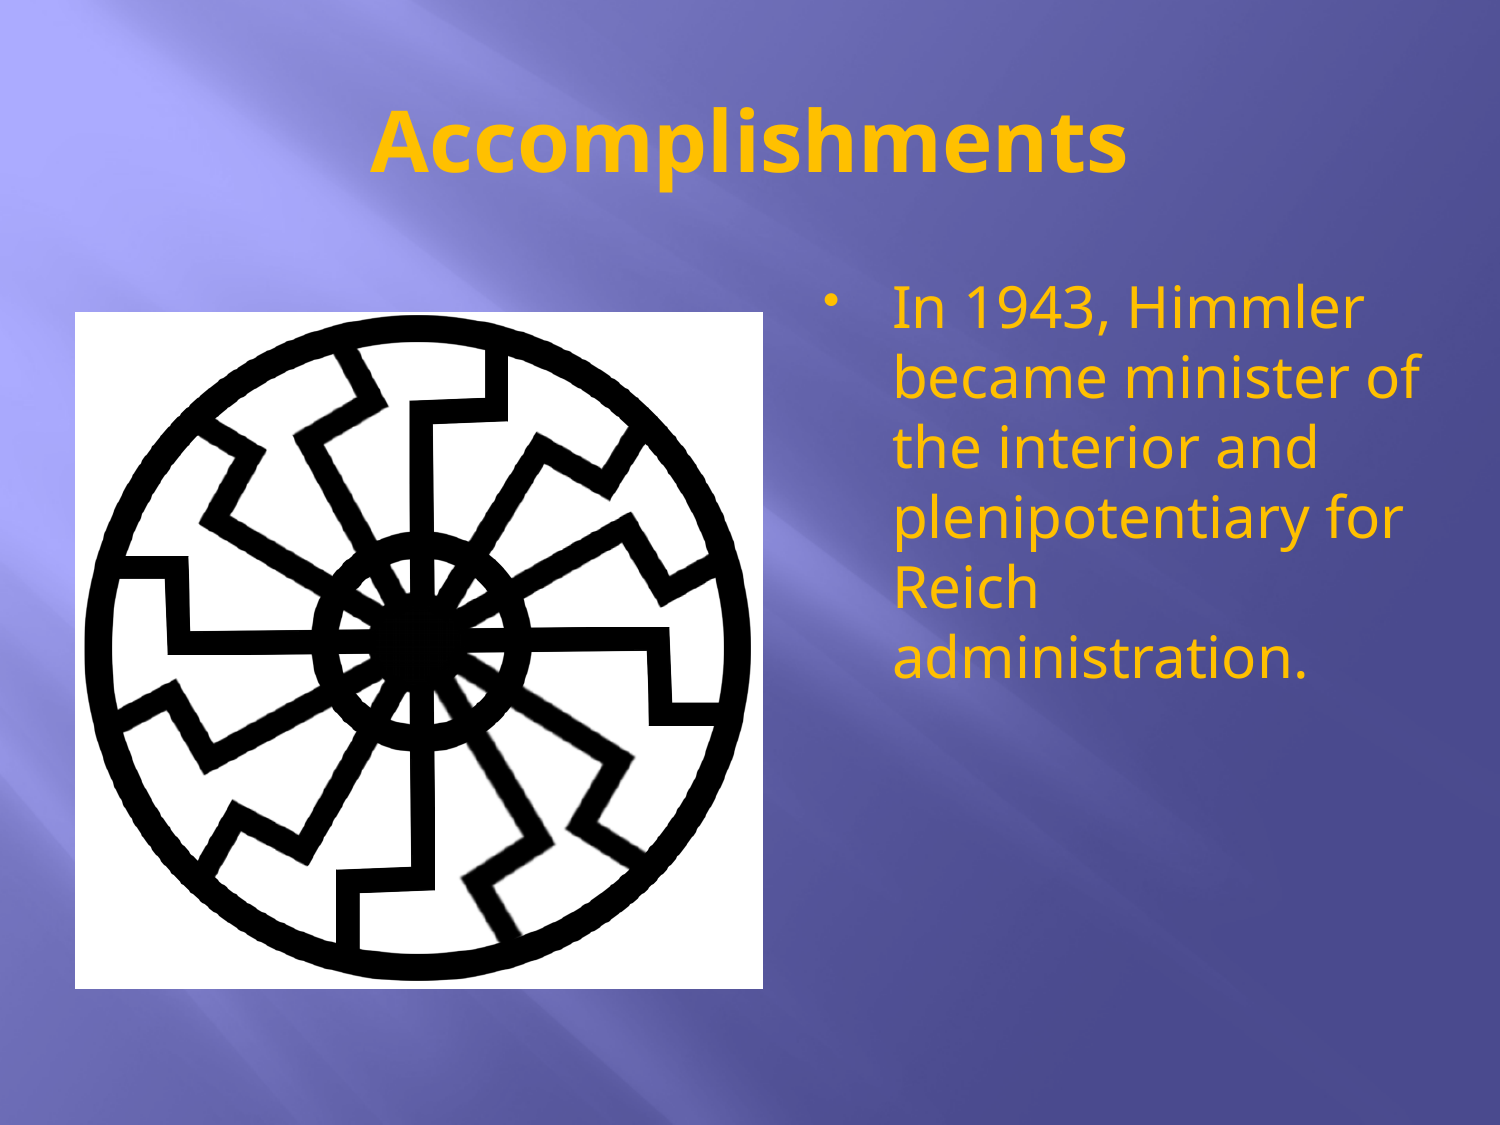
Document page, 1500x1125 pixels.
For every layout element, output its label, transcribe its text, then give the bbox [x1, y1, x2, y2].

title Accomplishments [75, 45, 1425, 233]
picture [74, 312, 763, 989]
list In 1943, Himmler became minister of the interior and plenipotentiary for Reich administration. [787, 262, 1463, 1035]
